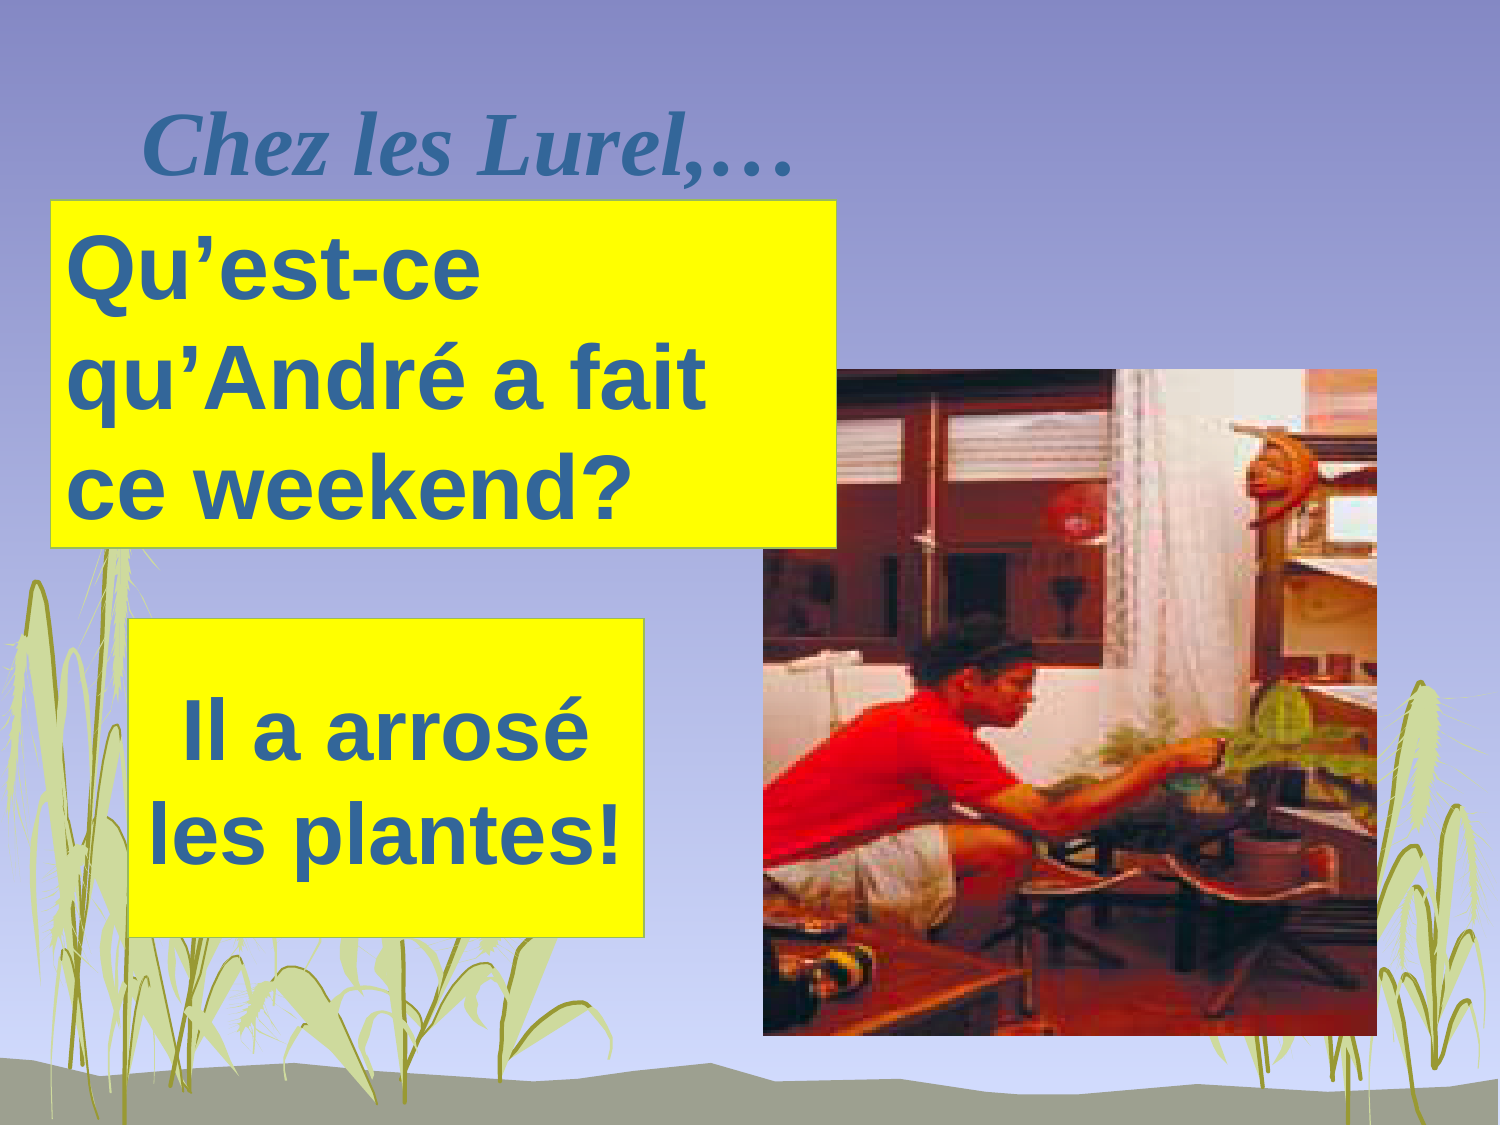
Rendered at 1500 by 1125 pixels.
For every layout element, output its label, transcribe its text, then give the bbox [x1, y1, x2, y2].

picture [763, 369, 1377, 1036]
subtitle Il a arrosé les plantes! [127, 618, 645, 938]
text_box Qu’est-ce qu’André a fait ce weekend? [50, 200, 837, 548]
title Chez les Lurel,… [126, 37, 1371, 241]
